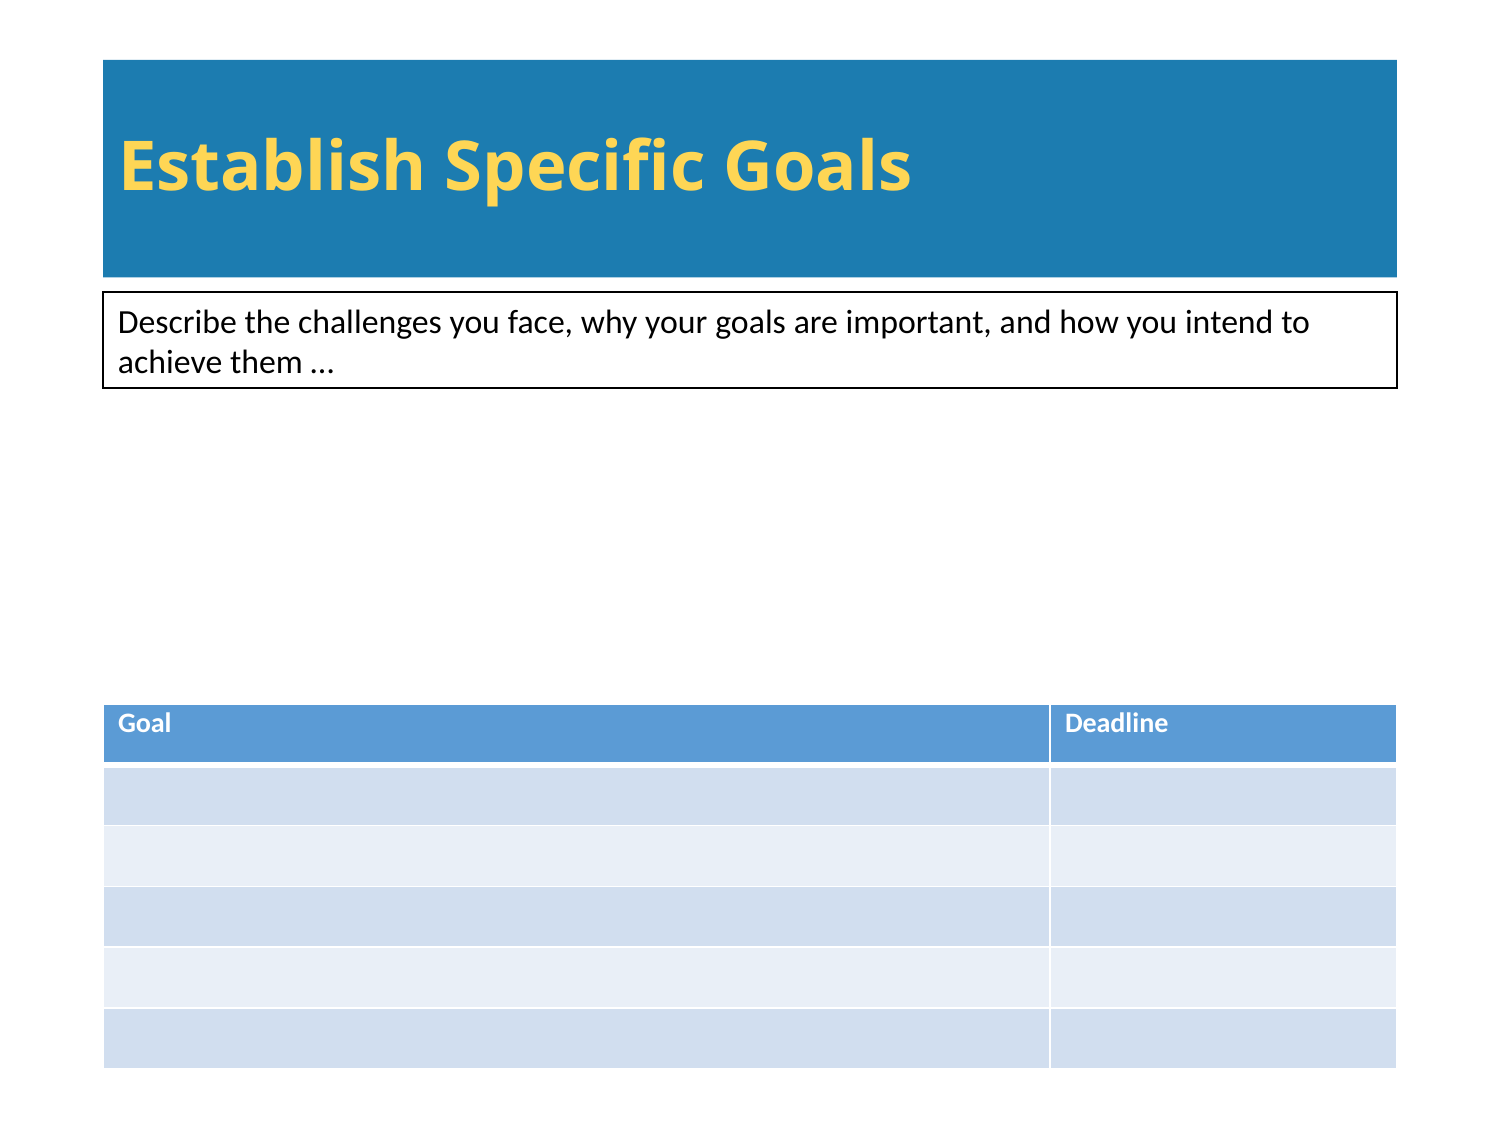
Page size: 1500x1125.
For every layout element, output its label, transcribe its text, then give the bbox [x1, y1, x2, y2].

table_cell [104, 826, 1049, 886]
table_cell [1051, 768, 1396, 825]
table_cell [104, 768, 1049, 825]
table_cell [1051, 948, 1396, 1007]
table_cell [1051, 826, 1396, 886]
table_header Goal [104, 705, 1049, 762]
table_header Deadline [1051, 705, 1396, 762]
table_cell [1051, 887, 1396, 946]
title Establish Specific Goals [103, 59, 1397, 278]
table_cell [104, 1009, 1049, 1068]
table_cell [104, 887, 1049, 946]
table_cell [104, 948, 1049, 1007]
table_cell [1051, 1009, 1396, 1068]
text_box Describe the challenges you face, why your goals are important, and how you intend to achieve them … [102, 291, 1398, 389]
